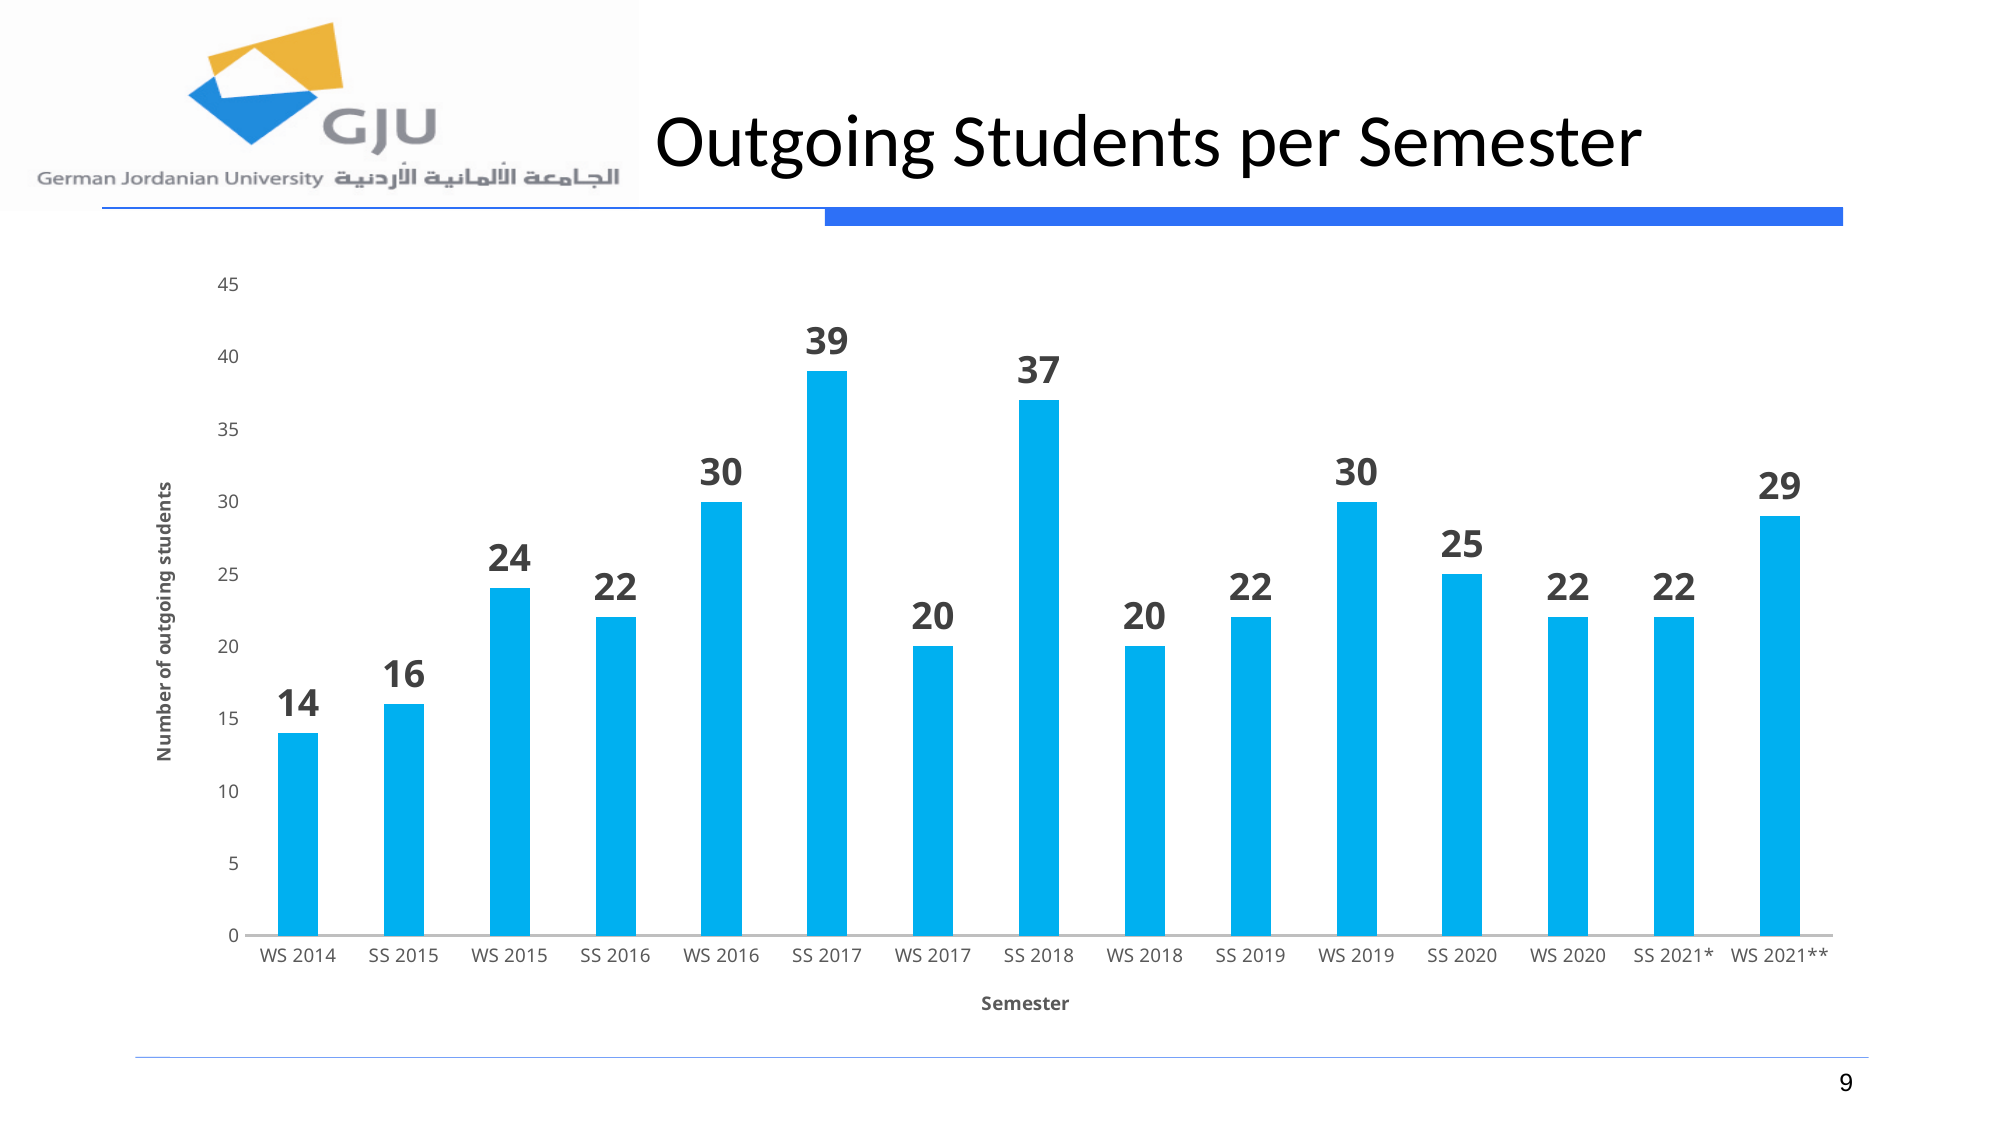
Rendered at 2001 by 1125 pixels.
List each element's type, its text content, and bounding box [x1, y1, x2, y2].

title Outgoing Students per Semester [640, 35, 1875, 189]
chart [117, 255, 1869, 1048]
picture [0, 0, 639, 211]
slide_number 9 [1434, 1058, 1869, 1105]
